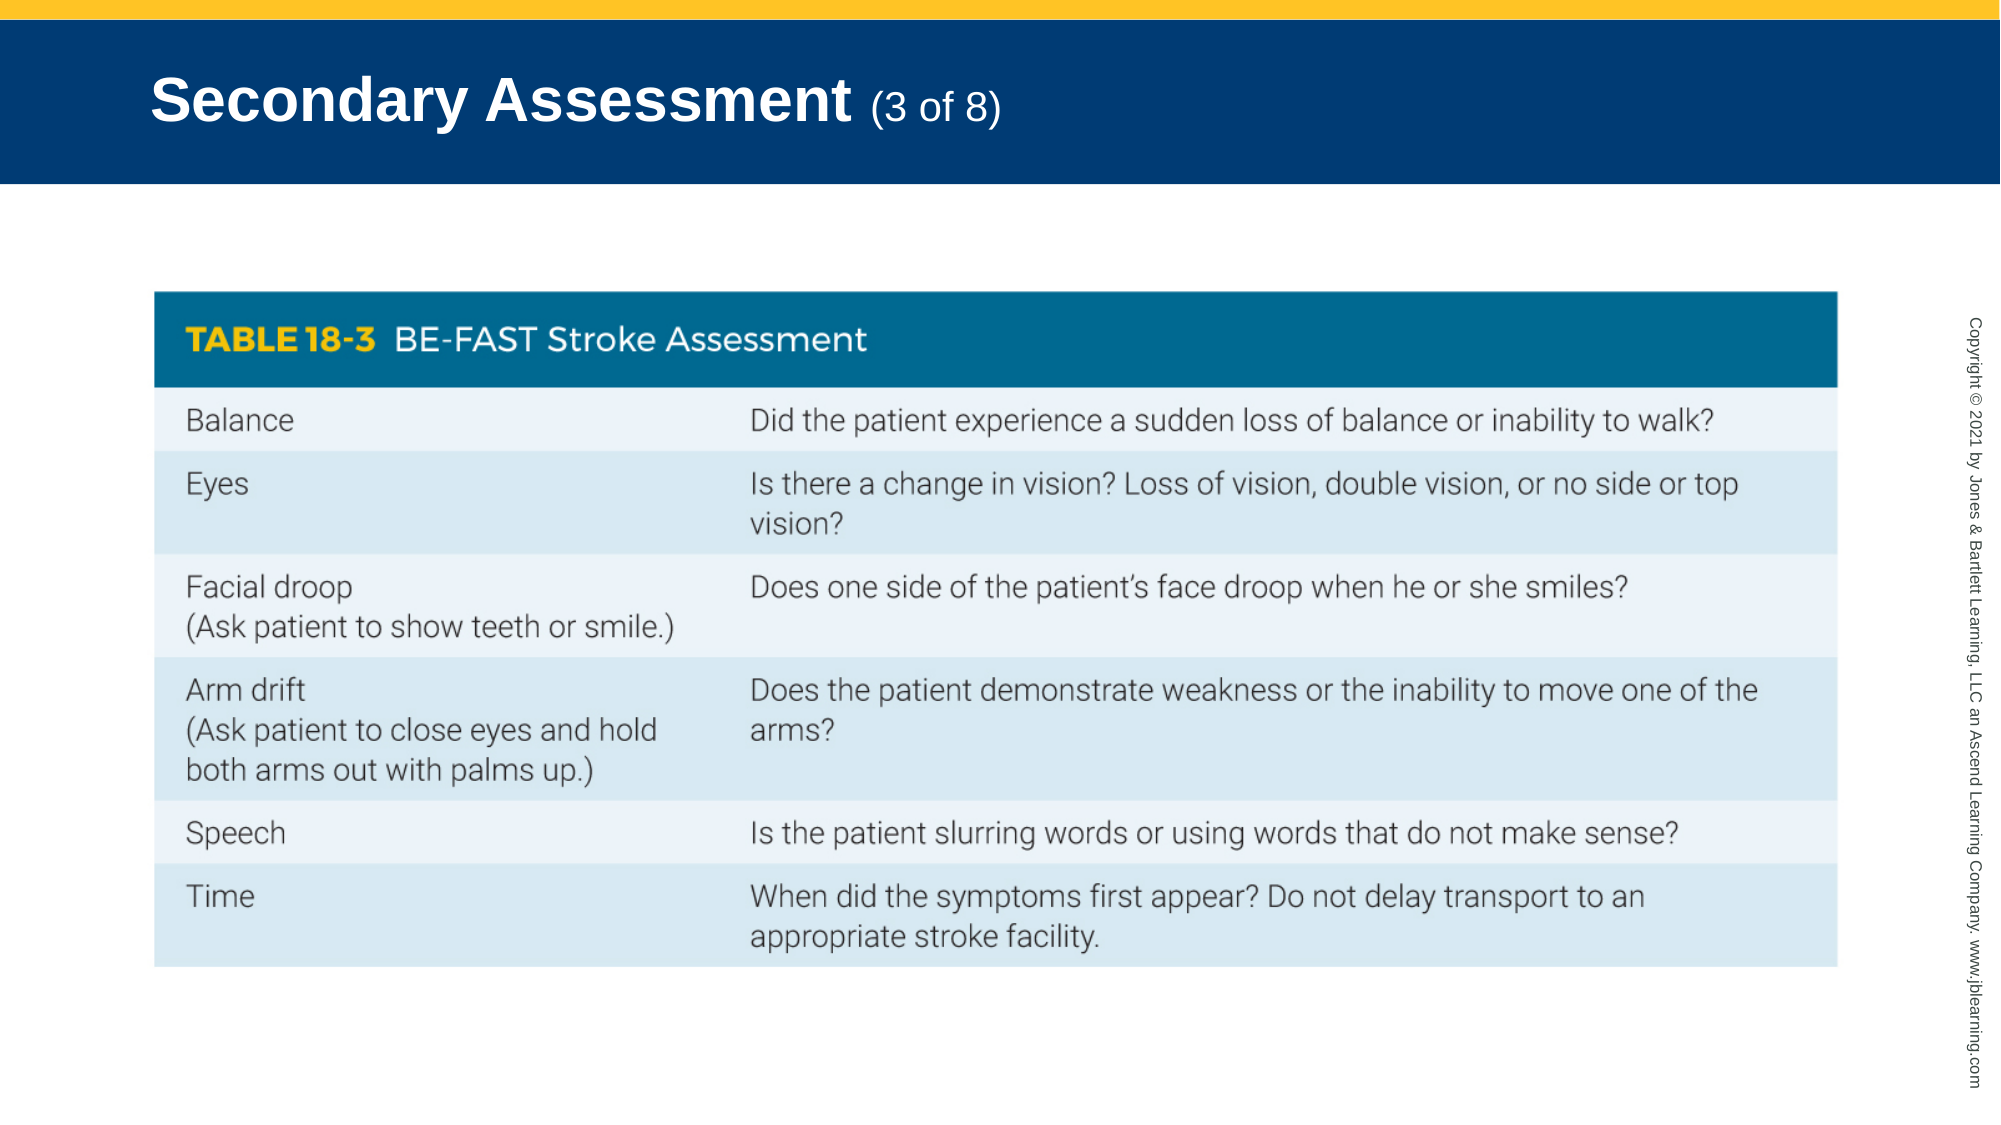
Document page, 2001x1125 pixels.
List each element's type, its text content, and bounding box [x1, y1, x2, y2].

picture [147, 279, 1847, 977]
title Secondary Assessment (3 of 8) [0, 19, 2000, 185]
